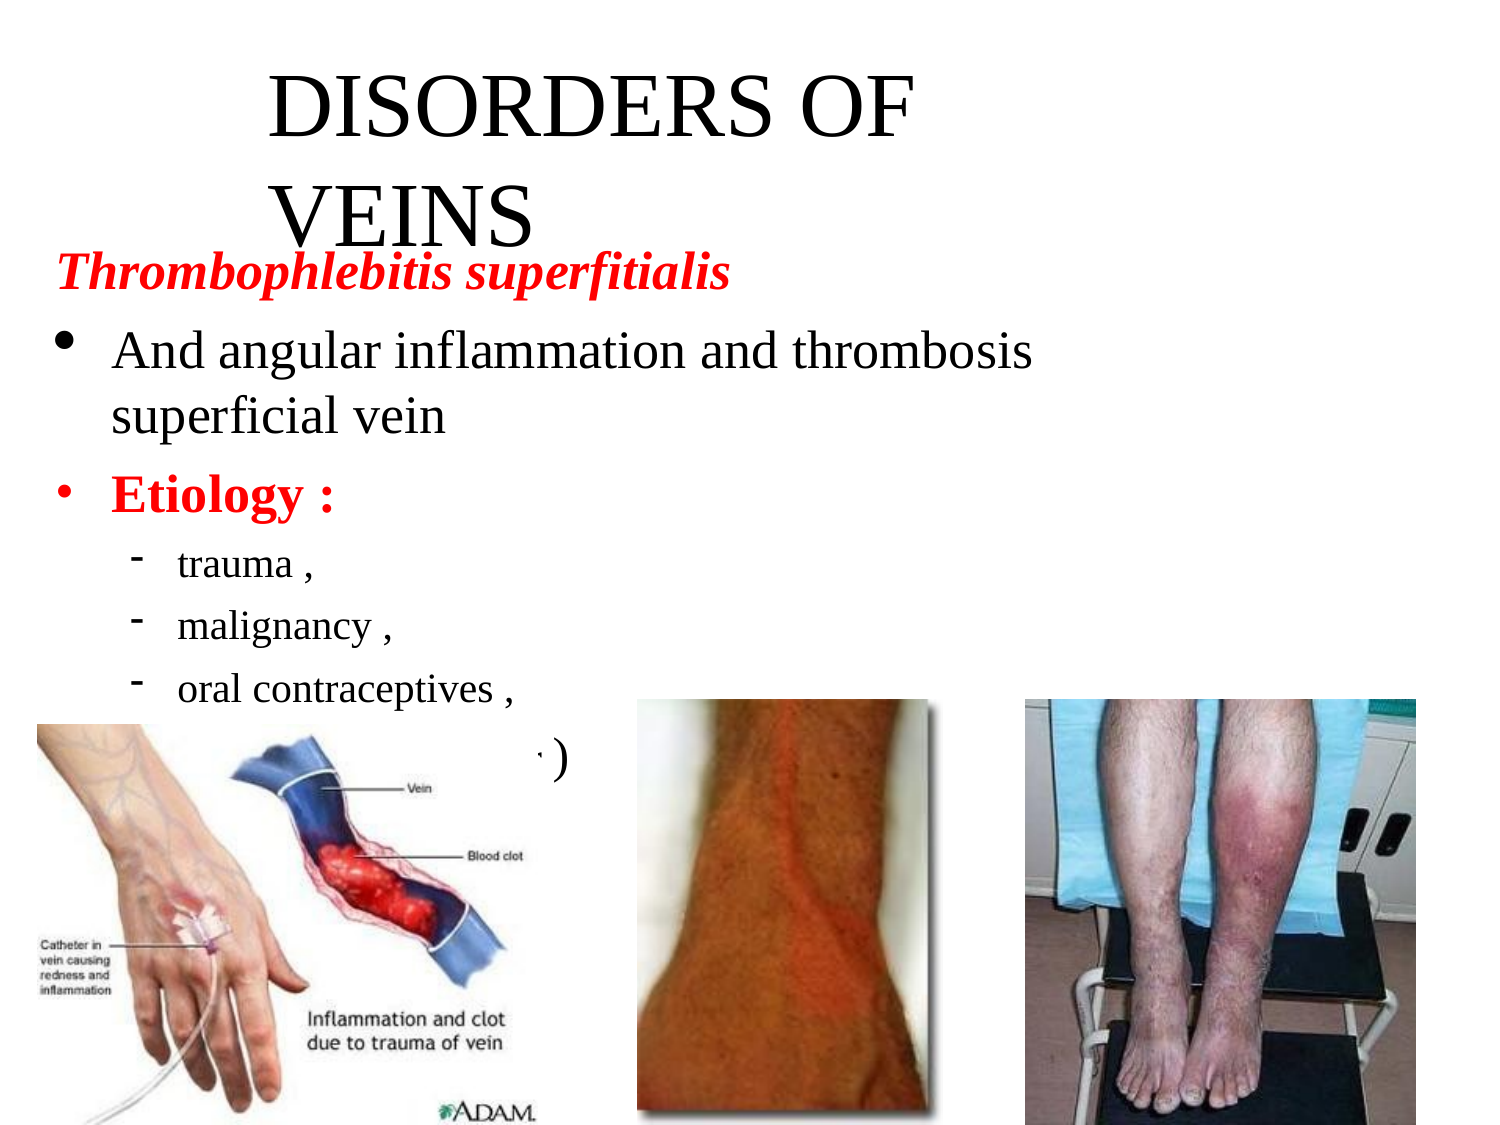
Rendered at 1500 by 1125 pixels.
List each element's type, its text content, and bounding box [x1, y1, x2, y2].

picture [637, 699, 943, 1125]
text_box Thrombophlebitis superfitialis And angular inflammation and thrombosis superficial vein Etiology : trauma , malignancy , oral contraceptives , idiopathic ( M.Burger ) [53, 218, 1222, 783]
picture [37, 724, 538, 1125]
title DISORDERS OF VEINS [249, 62, 1176, 253]
picture [1024, 699, 1416, 1125]
